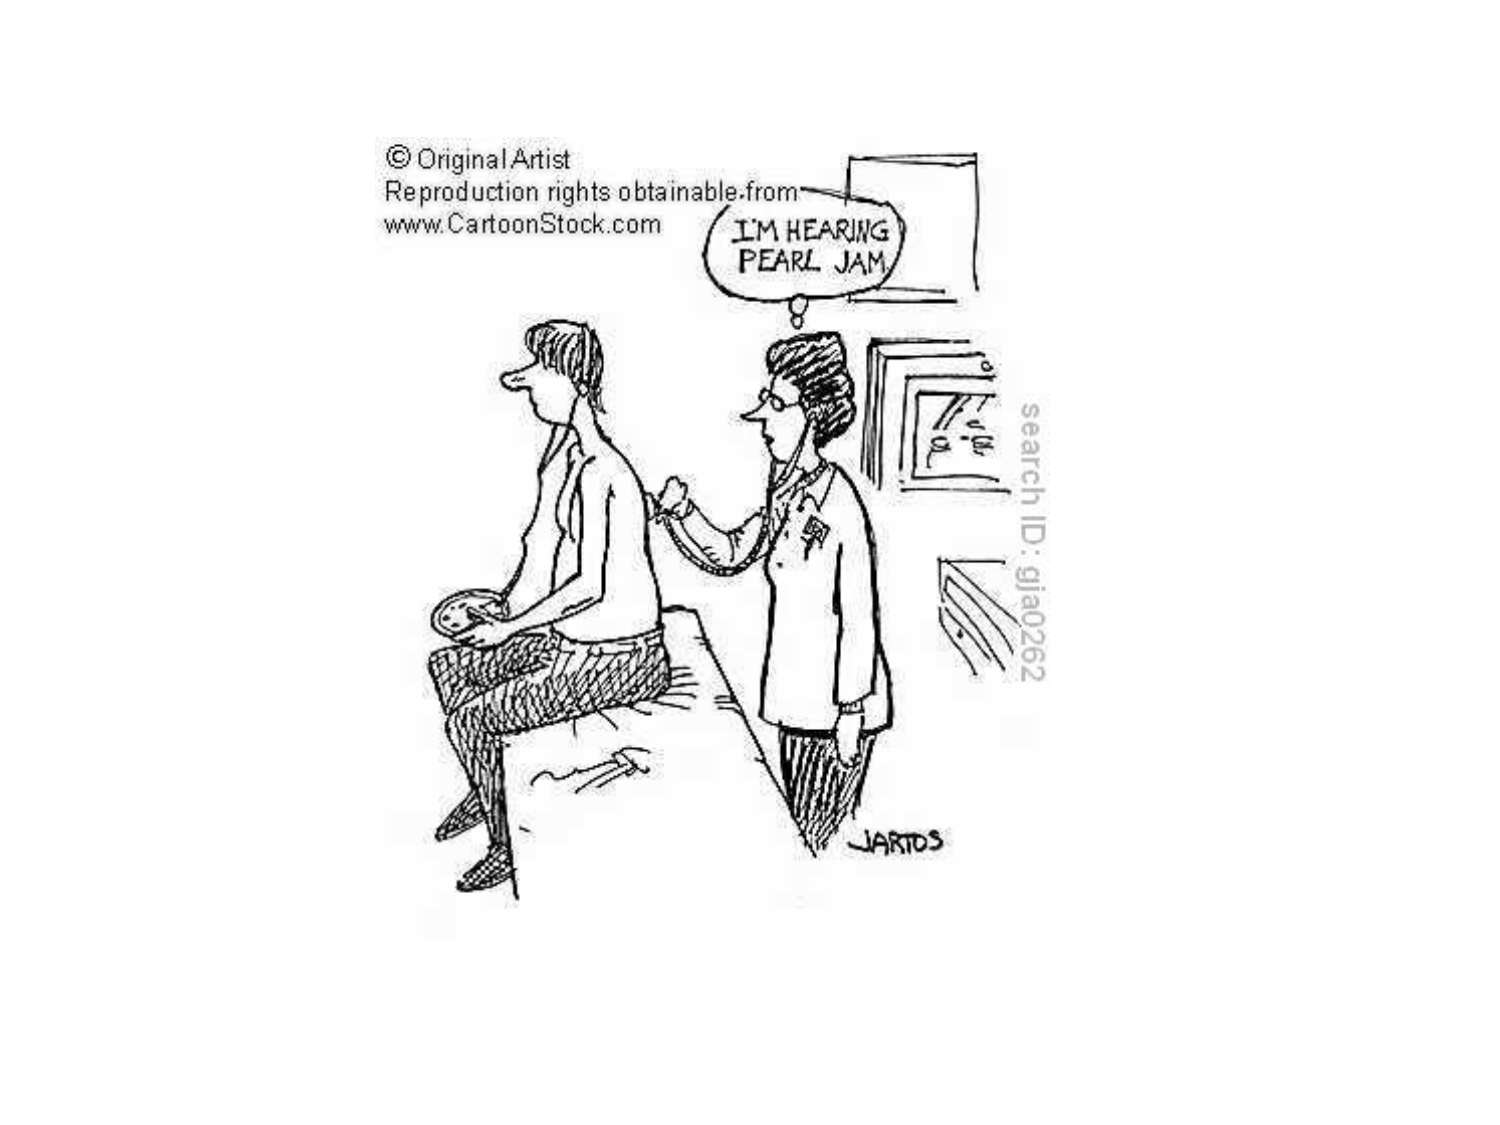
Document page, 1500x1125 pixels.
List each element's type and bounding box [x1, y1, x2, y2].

picture [374, 137, 1051, 942]
